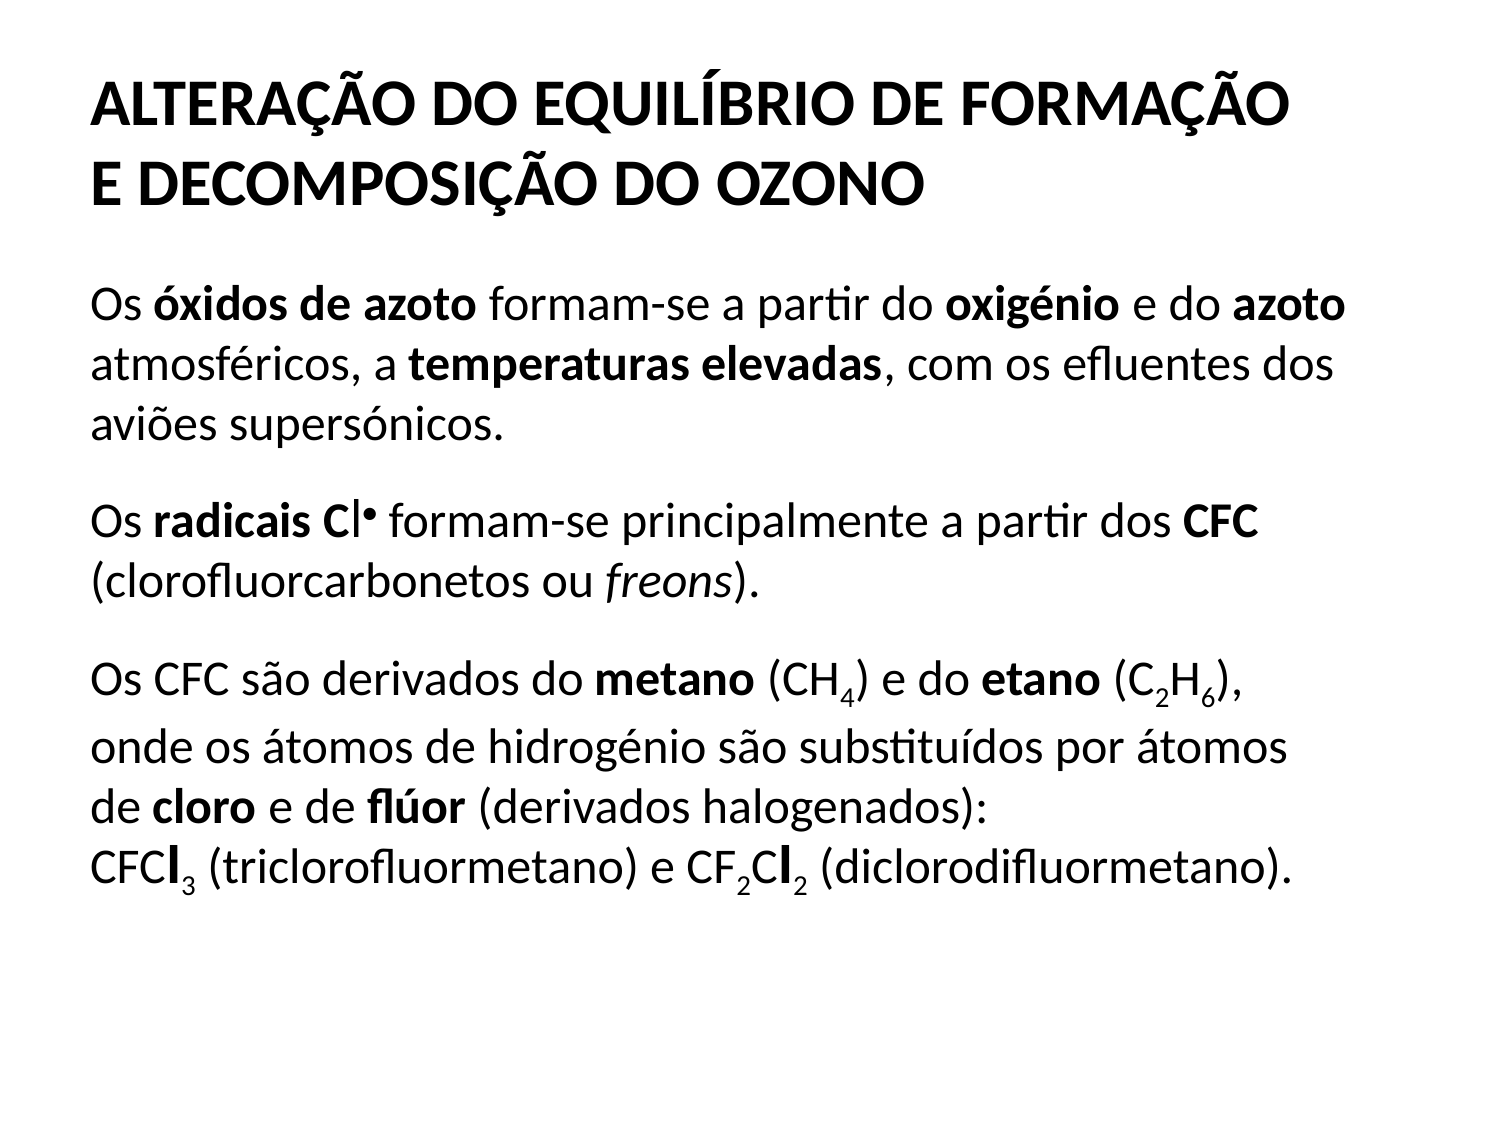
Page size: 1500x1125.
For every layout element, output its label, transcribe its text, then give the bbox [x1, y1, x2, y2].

title ALTERAÇÃO DO EQUILÍBRIO DE FORMAÇÃO E DECOMPOSIÇÃO DO OZONO [75, 45, 1425, 233]
list Os óxidos de azoto formam-se a partir do oxigénio e do azoto atmosféricos, a temperaturas elevadas, com os efluentes dos aviões supersónicos. Os radicais Cl• formam-se principalmente a partir dos CFC (clorofluorcarbonetos ou freons). Os CFC são derivados do metano (CH4) e do etano (C2H6), onde os átomos de hidrogénio são substituídos por átomos de cloro e de flúor (derivados halogenados): CFCl3 (triclorofluormetano) e CF2Cl2 (diclorodifluormetano). [75, 262, 1425, 1005]
